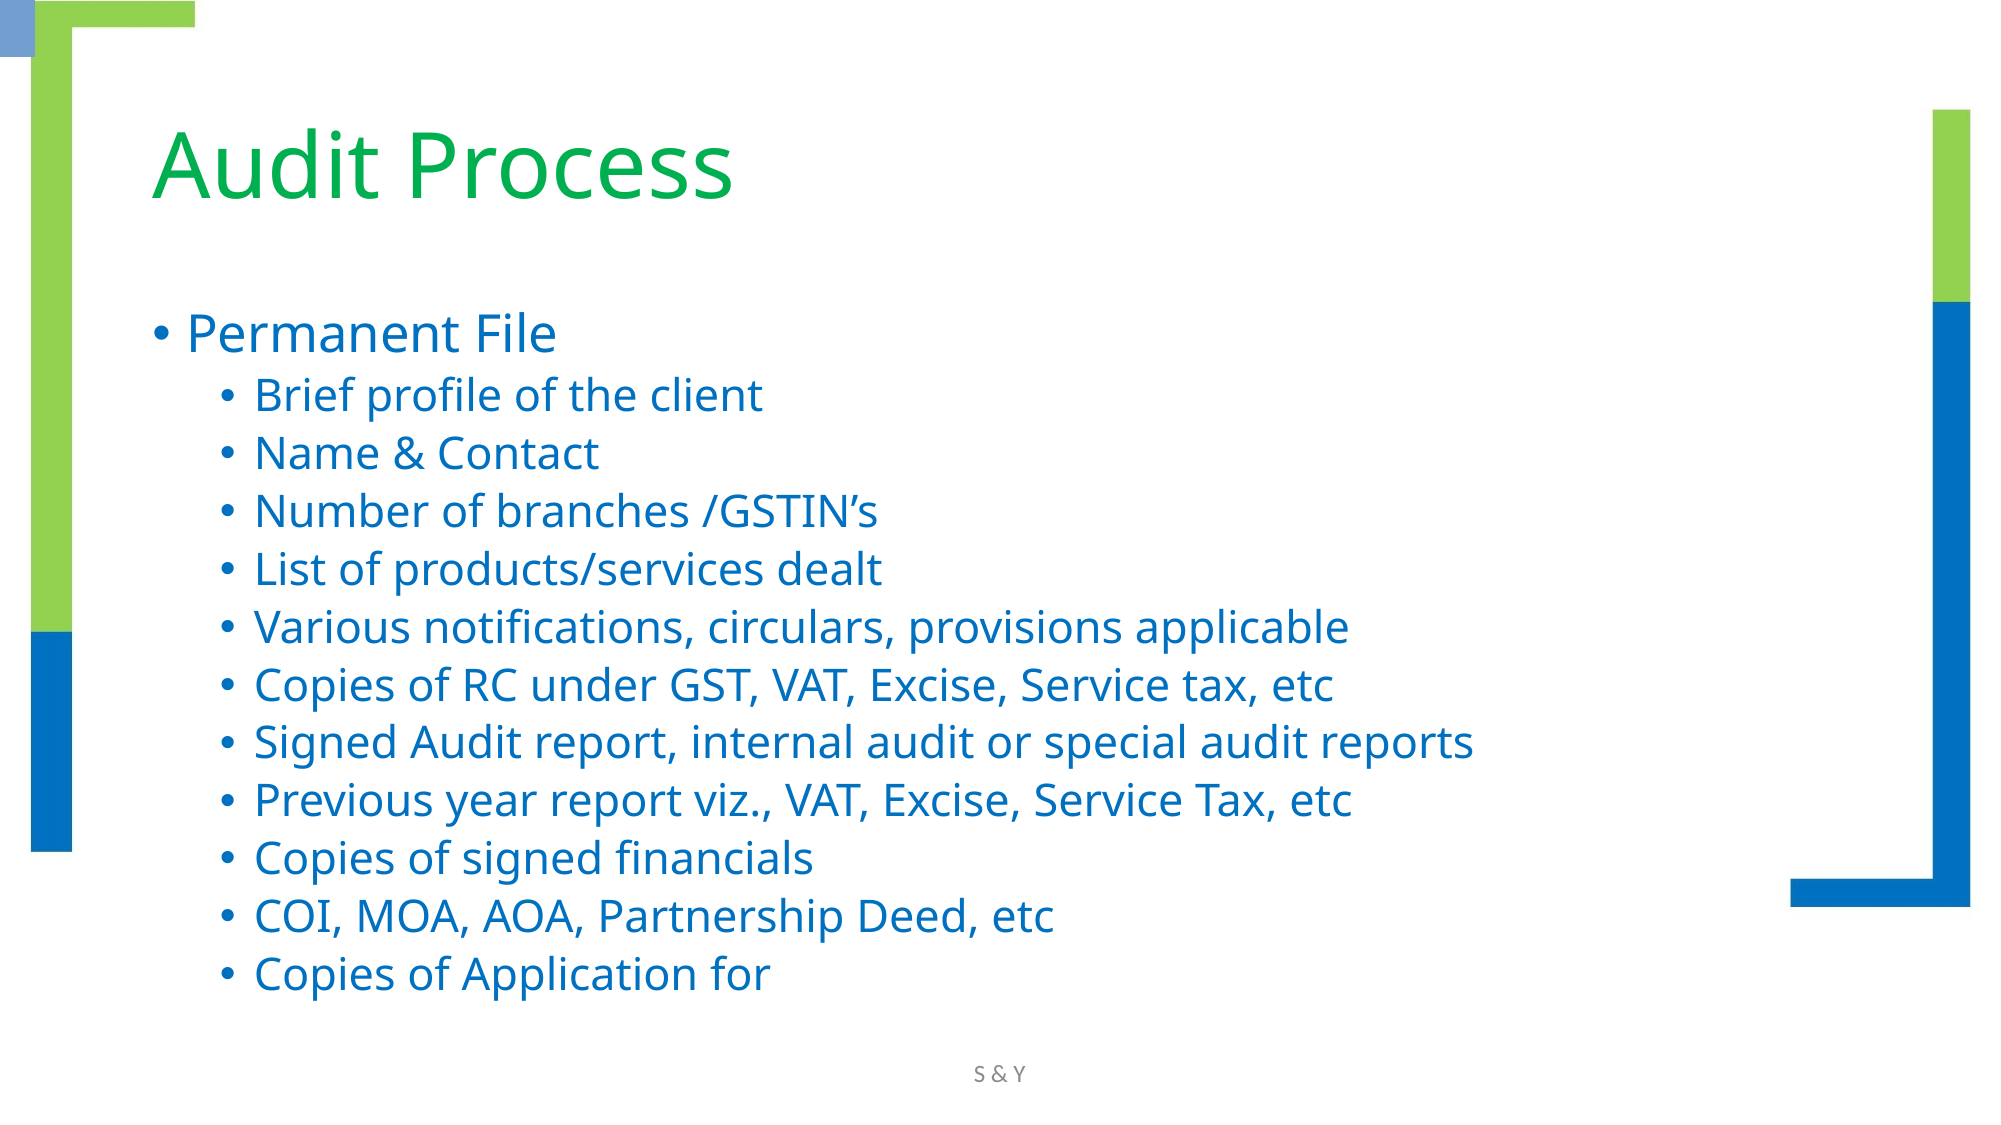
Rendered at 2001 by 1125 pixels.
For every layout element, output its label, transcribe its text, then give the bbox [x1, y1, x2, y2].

footer S & Y [662, 1042, 1338, 1103]
title Audit Process [137, 59, 1863, 278]
picture [0, 0, 2001, 1125]
list Permanent File Brief profile of the client Name & Contact Number of branches /GSTIN’s List of products/services dealt Various notifications, circulars, provisions applicable Copies of RC under GST, VAT, Excise, Service tax, etc Signed Audit report, internal audit or special audit reports Previous year report viz., VAT, Excise, Service Tax, etc Copies of signed financials COI, MOA, AOA, Partnership Deed, etc Copies of Application for [137, 299, 1863, 1014]
